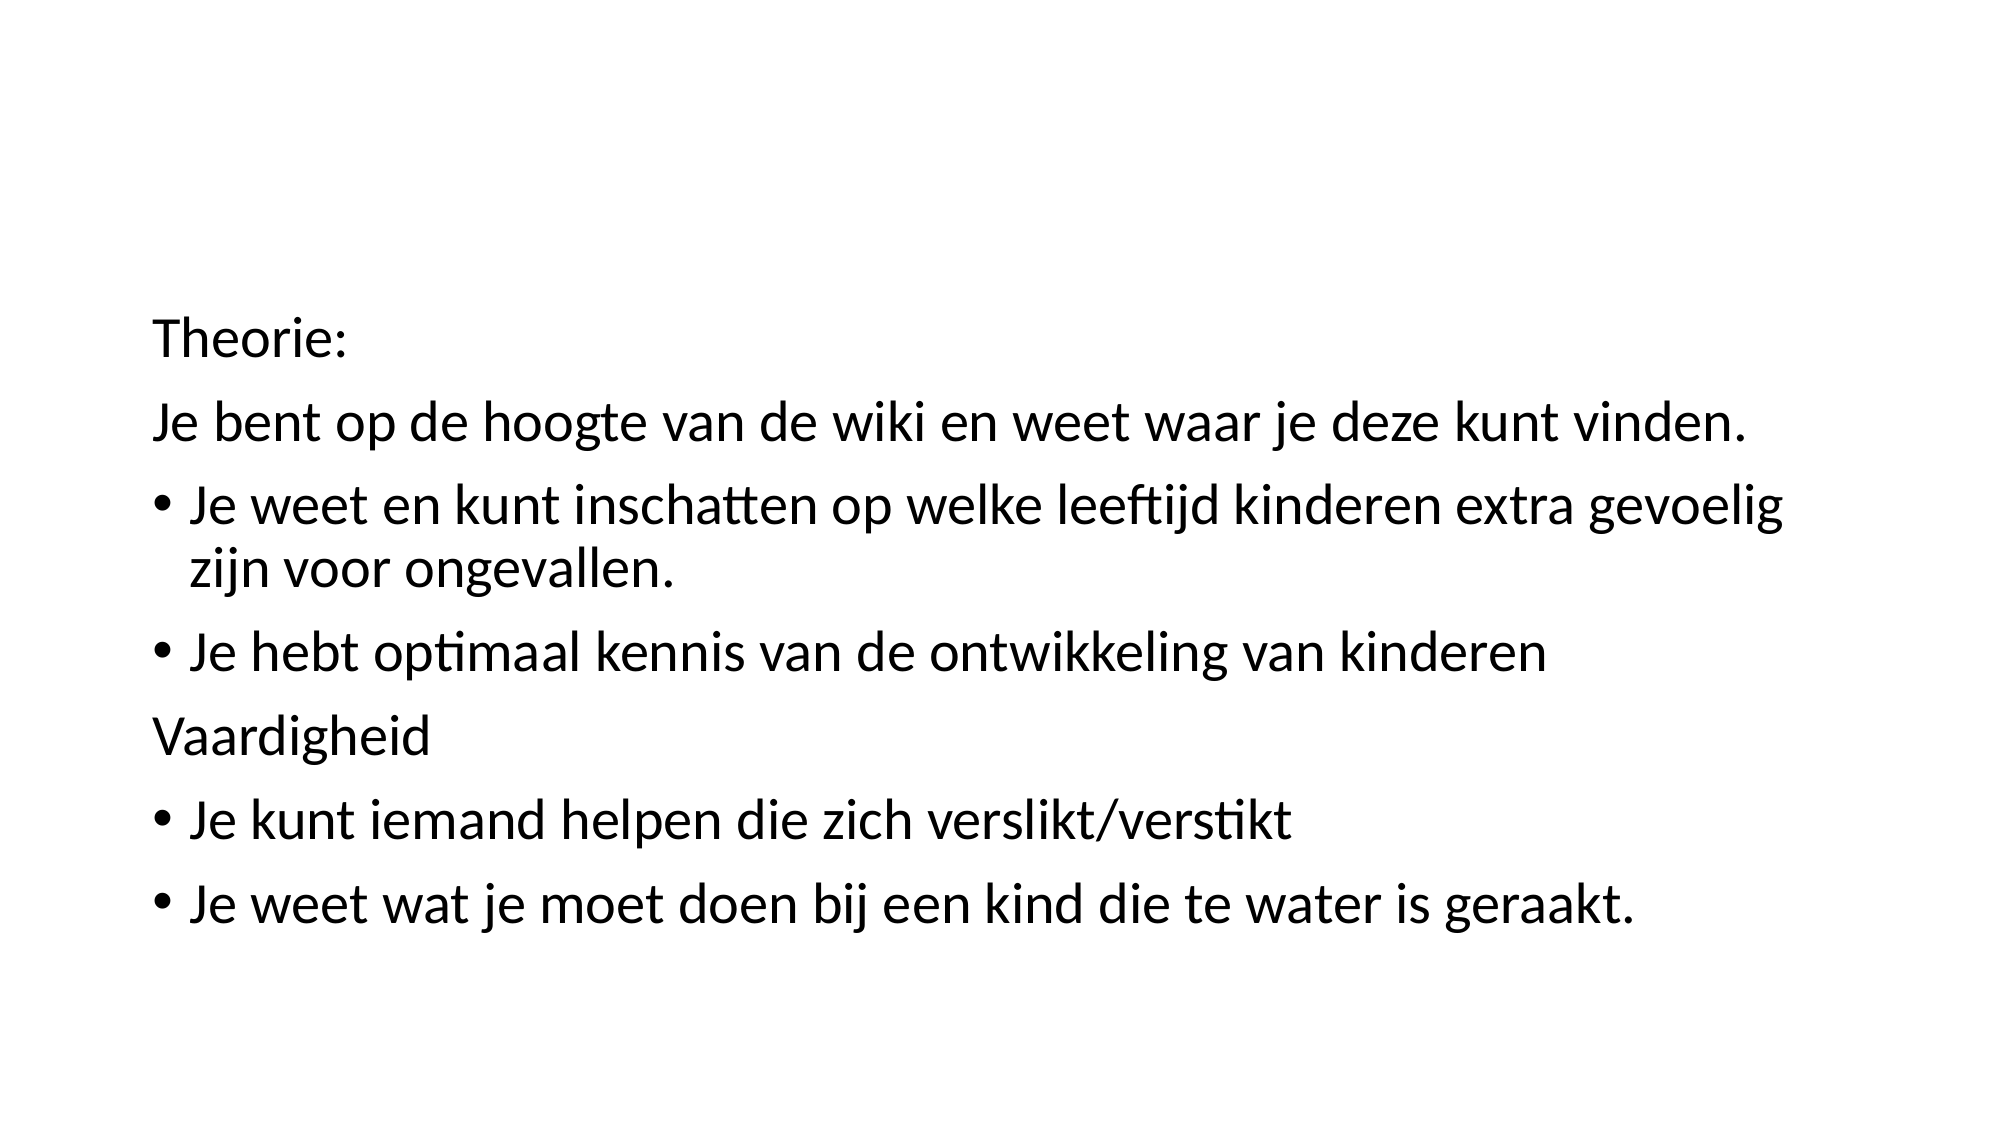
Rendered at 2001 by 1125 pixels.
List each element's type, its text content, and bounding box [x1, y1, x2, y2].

list Theorie: Je bent op de hoogte van de wiki en weet waar je deze kunt vinden. Je weet en kunt inschatten op welke leeftijd kinderen extra gevoelig zijn voor ongevallen. Je hebt optimaal kennis van de ontwikkeling van kinderen Vaardigheid Je kunt iemand helpen die zich verslikt/verstikt Je weet wat je moet doen bij een kind die te water is geraakt. [137, 299, 1863, 1014]
